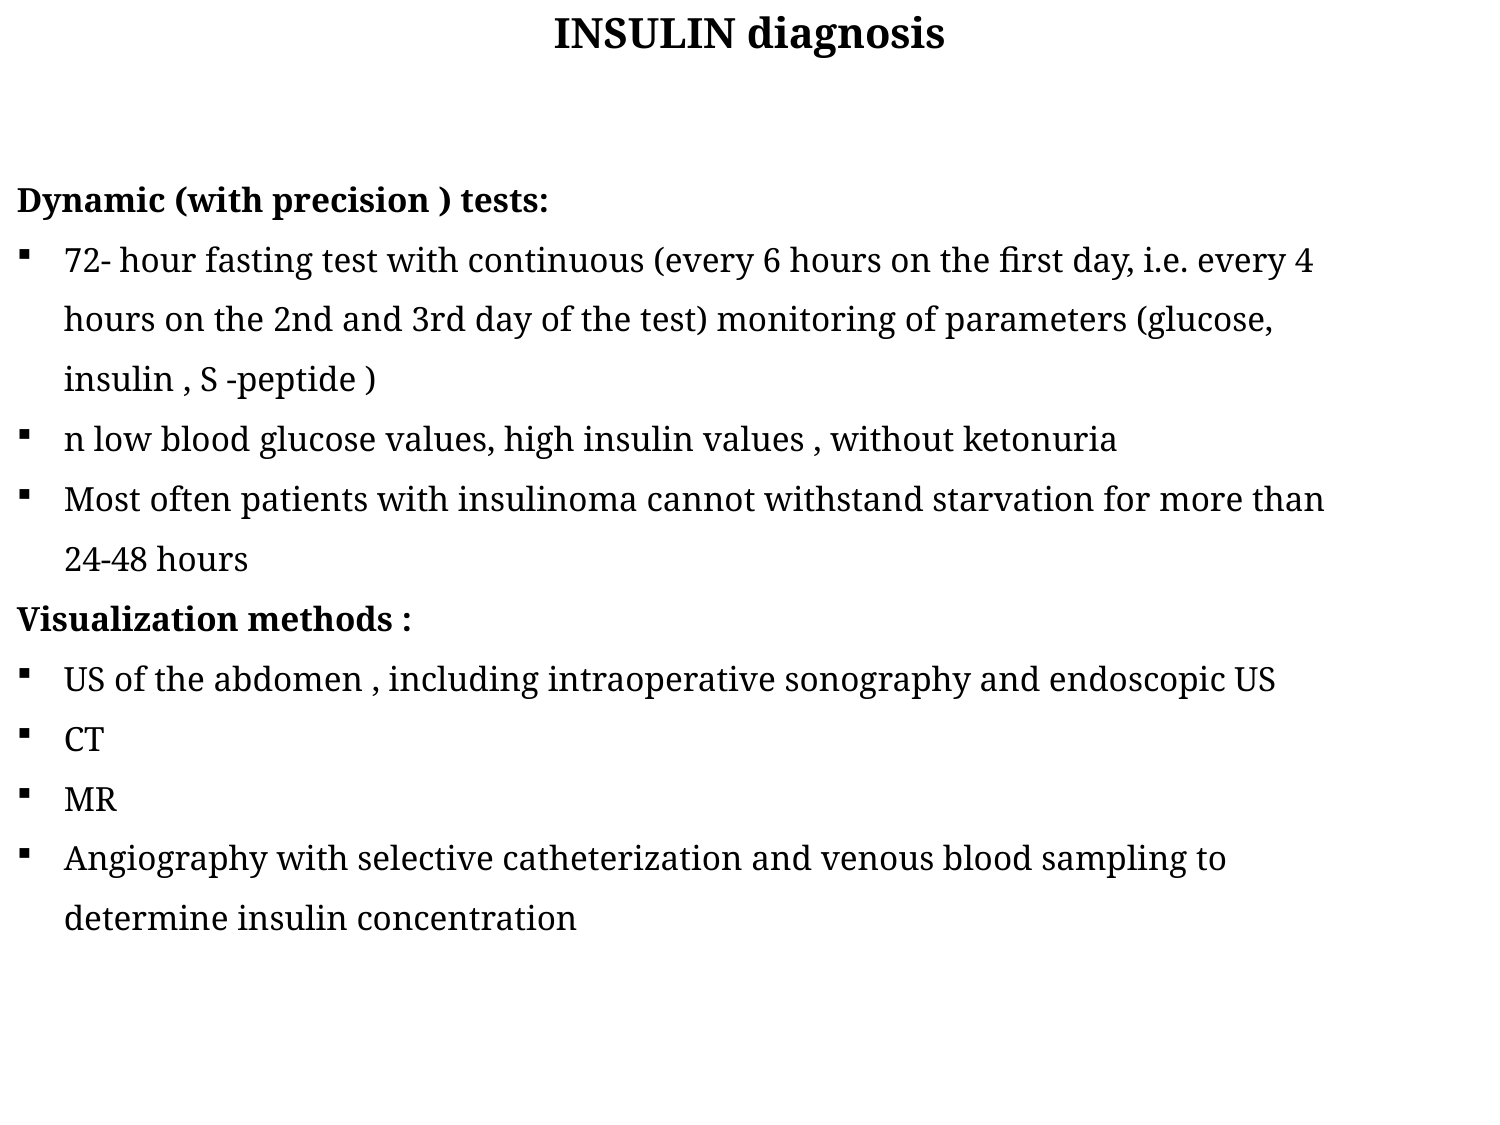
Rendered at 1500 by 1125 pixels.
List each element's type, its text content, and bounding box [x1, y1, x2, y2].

text_box Dynamic (with precision ) tests: 72- hour fasting test with continuous (every 6 hours on the first day, i.e. every 4 hours on the 2nd and 3rd day of the test) monitoring of parameters (glucose, insulin , S -peptide ) n low blood glucose values, high insulin values , without ketonuria Most often patients with insulinoma cannot withstand starvation for more than 24-48 hours Visualization methods : US of the abdomen , including intraoperative sonography and endoscopic US CT MR Angiography with selective catheterization and venous blood sampling to determine insulin concentration [2, 151, 1365, 945]
text_box INSULIN diagnosis [0, 0, 1500, 63]
